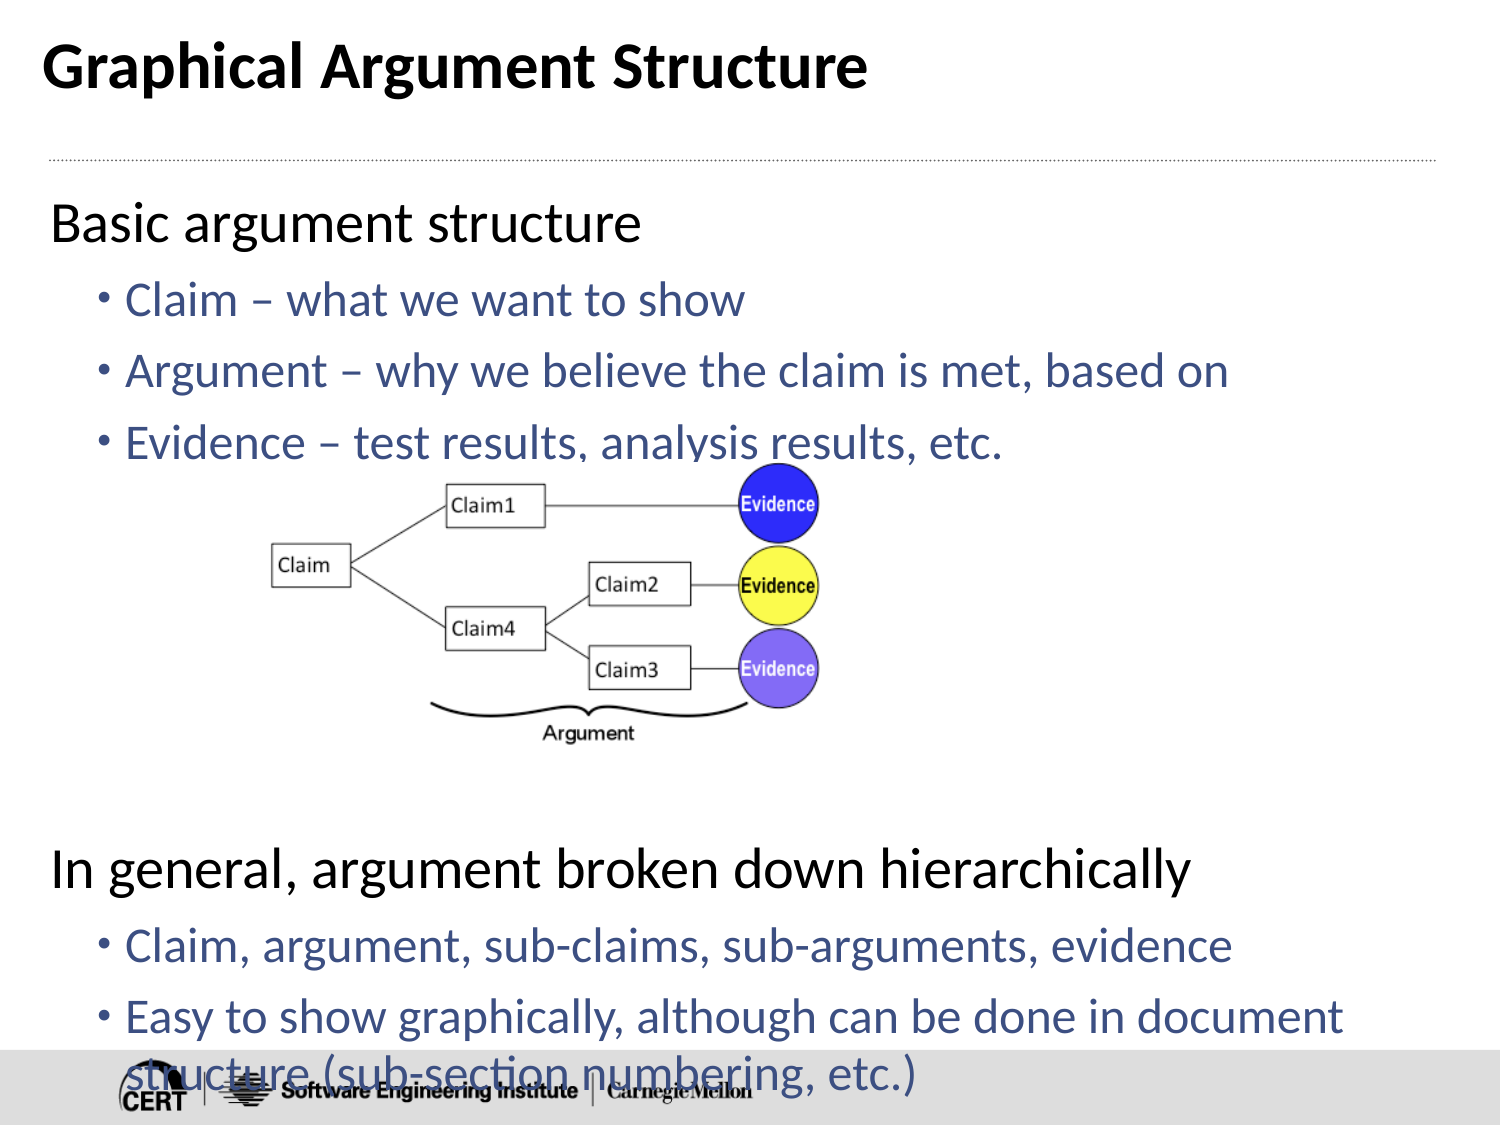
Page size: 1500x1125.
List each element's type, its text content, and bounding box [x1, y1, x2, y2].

title Graphical Argument Structure [42, 37, 1434, 155]
picture [102, 1056, 765, 1117]
picture [266, 462, 842, 751]
list Basic argument structure Claim – what we want to show Argument – why we believe the claim is met, based on Evidence – test results, analysis results, etc. In general, argument broken down hierarchically Claim, argument, sub-claims, sub-arguments, evidence Easy to show graphically, although can be done in document structure (sub-section numbering, etc.) [49, 187, 1438, 1001]
